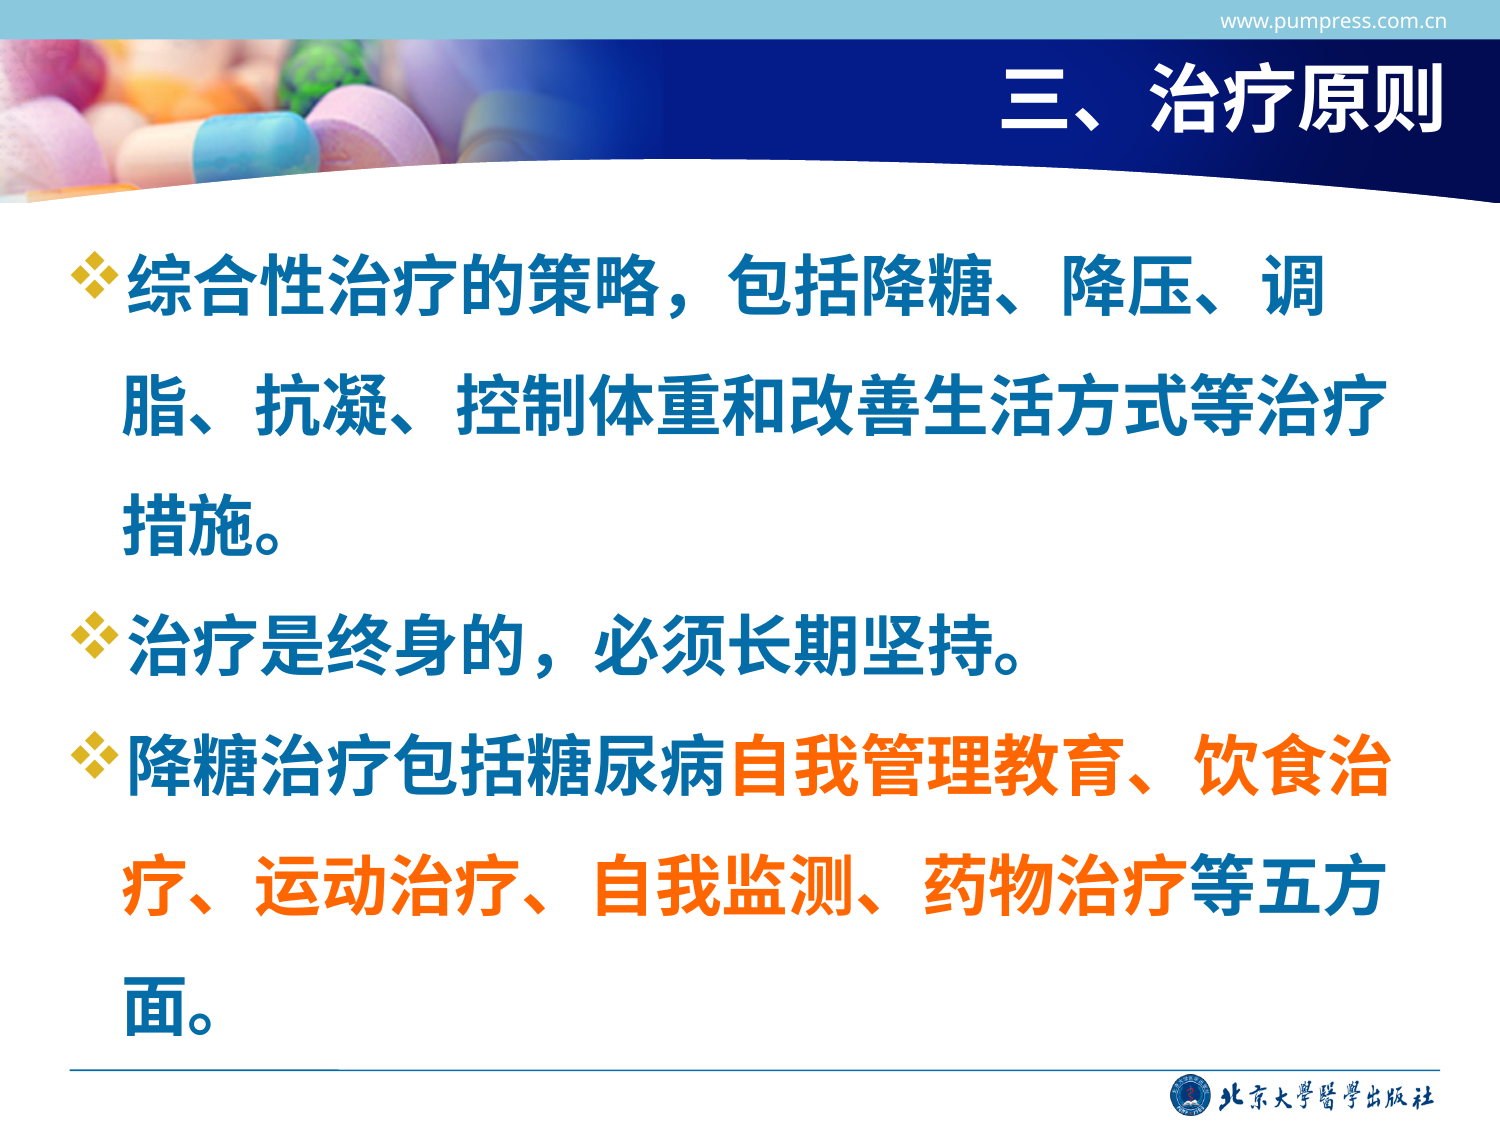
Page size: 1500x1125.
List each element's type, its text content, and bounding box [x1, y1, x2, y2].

title 三、治疗原则 [137, 49, 1463, 143]
slide_number www.pumpress.com.cn [1024, 0, 1463, 38]
picture [0, 40, 1500, 203]
list 综合性治疗的策略，包括降糖、降压、调脂、抗凝、控制体重和改善生活方式等治疗措施。 治疗是终身的，必须长期坚持。 降糖治疗包括糖尿病自我管理教育、饮食治疗、运动治疗、自我监测、药物治疗等五方面。 [49, 196, 1463, 1071]
picture [1170, 1074, 1436, 1118]
